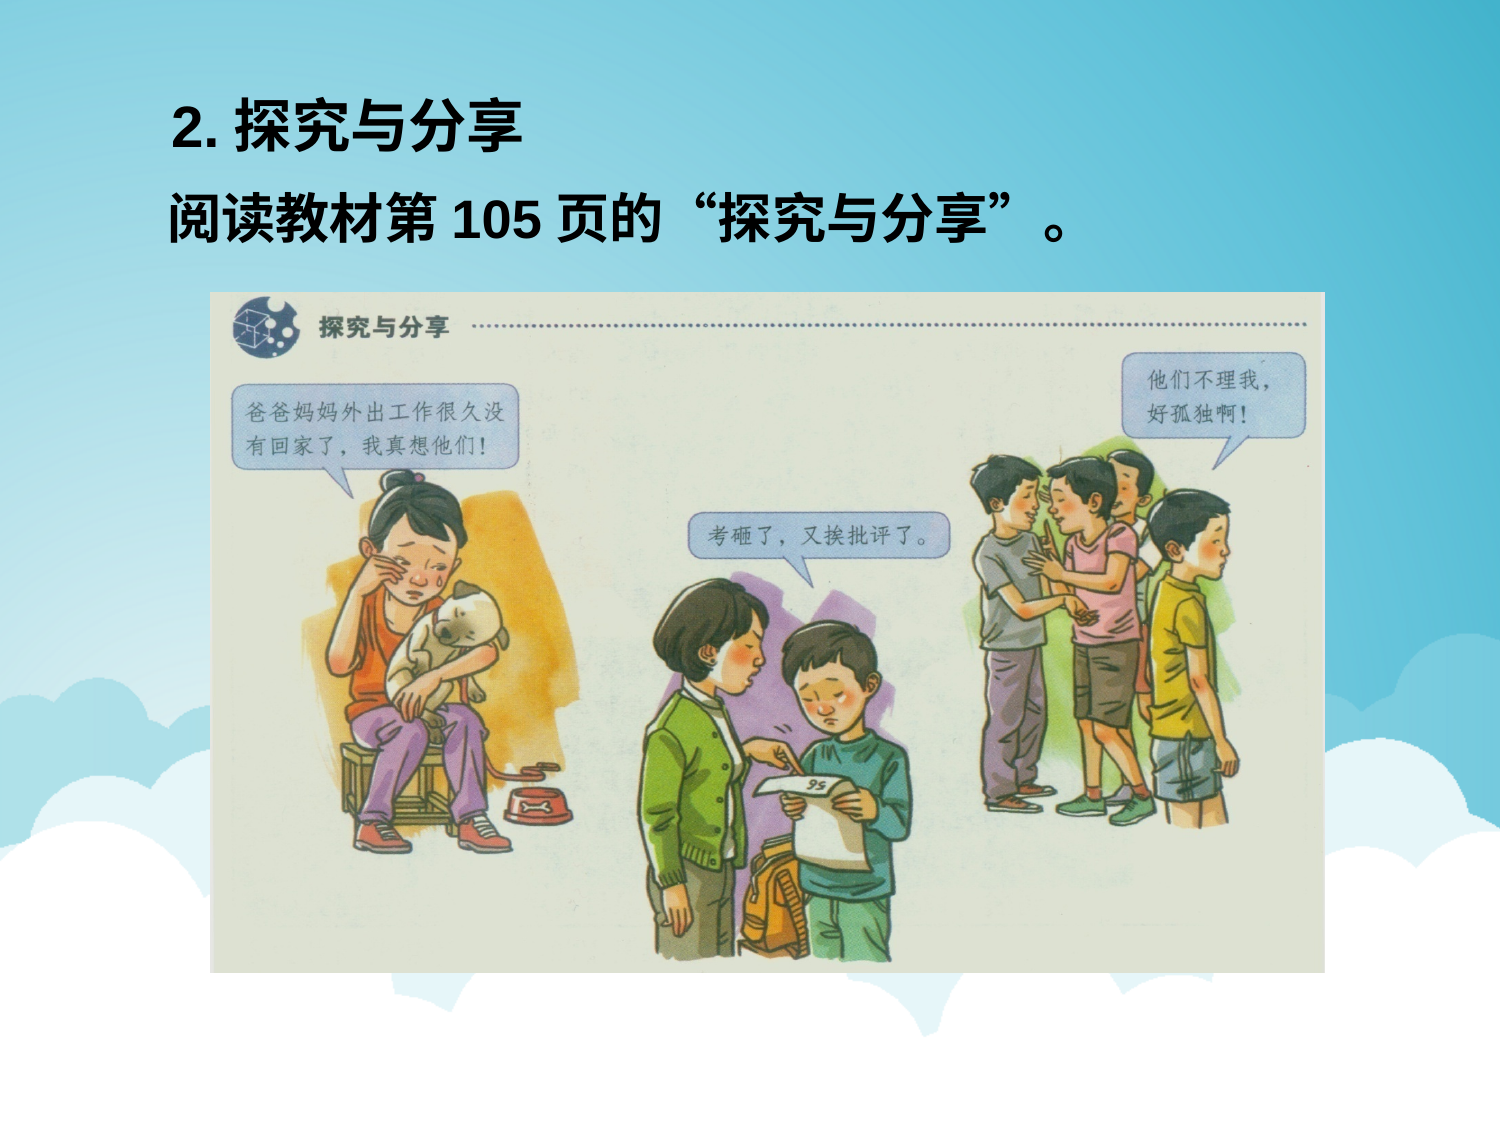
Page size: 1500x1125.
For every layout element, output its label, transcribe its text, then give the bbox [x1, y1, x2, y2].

picture [0, 0, 1500, 1125]
text_box 2.探究与分享 [156, 82, 541, 167]
text_box 阅读教材第105页的“探究与分享”。 [152, 176, 1418, 257]
